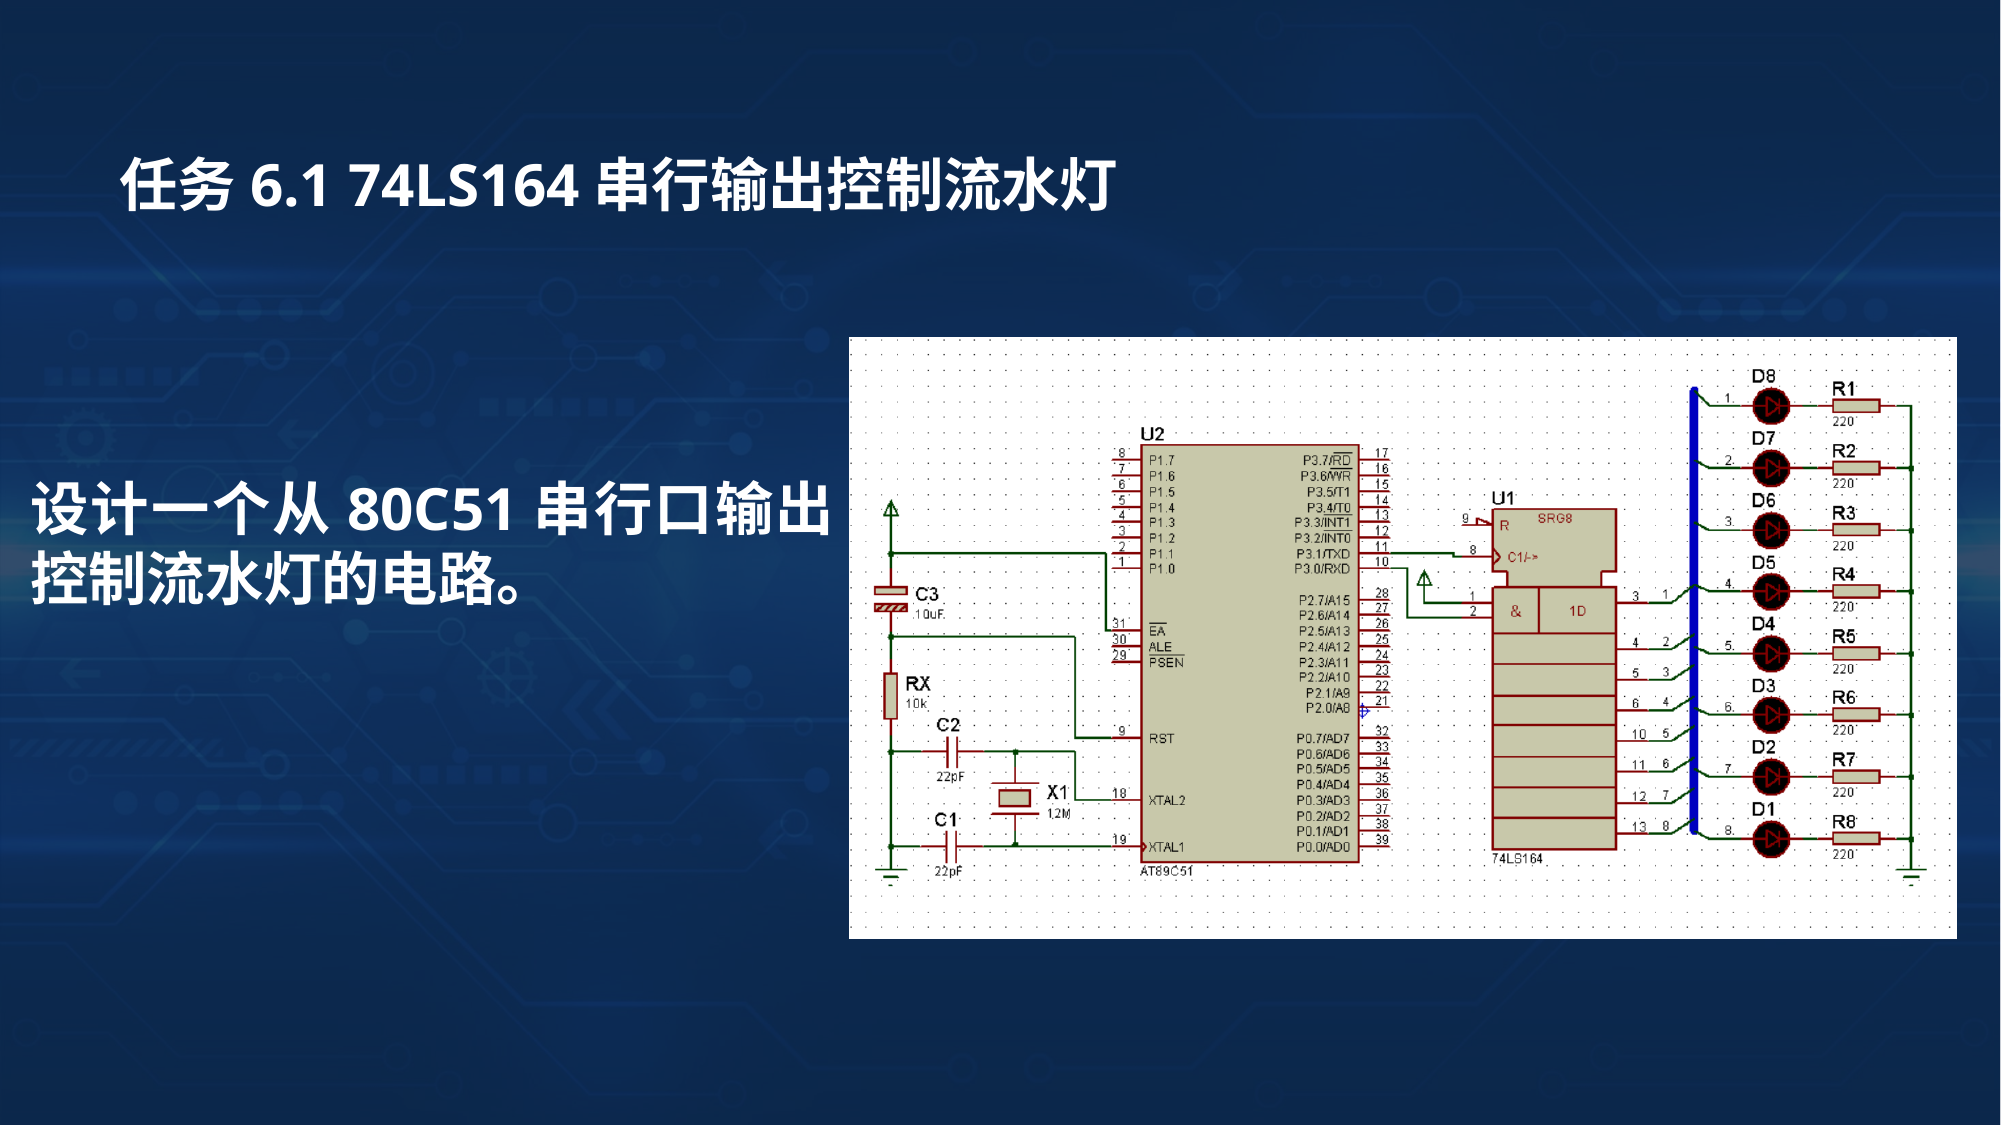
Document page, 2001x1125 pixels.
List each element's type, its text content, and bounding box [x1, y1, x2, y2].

picture [848, 336, 1957, 940]
text_box 任务6.1 74LS164串行输出控制流水灯 [104, 140, 1319, 226]
text_box 设计一个从80C51串行口输出控制流水灯的电路。 [15, 464, 848, 620]
